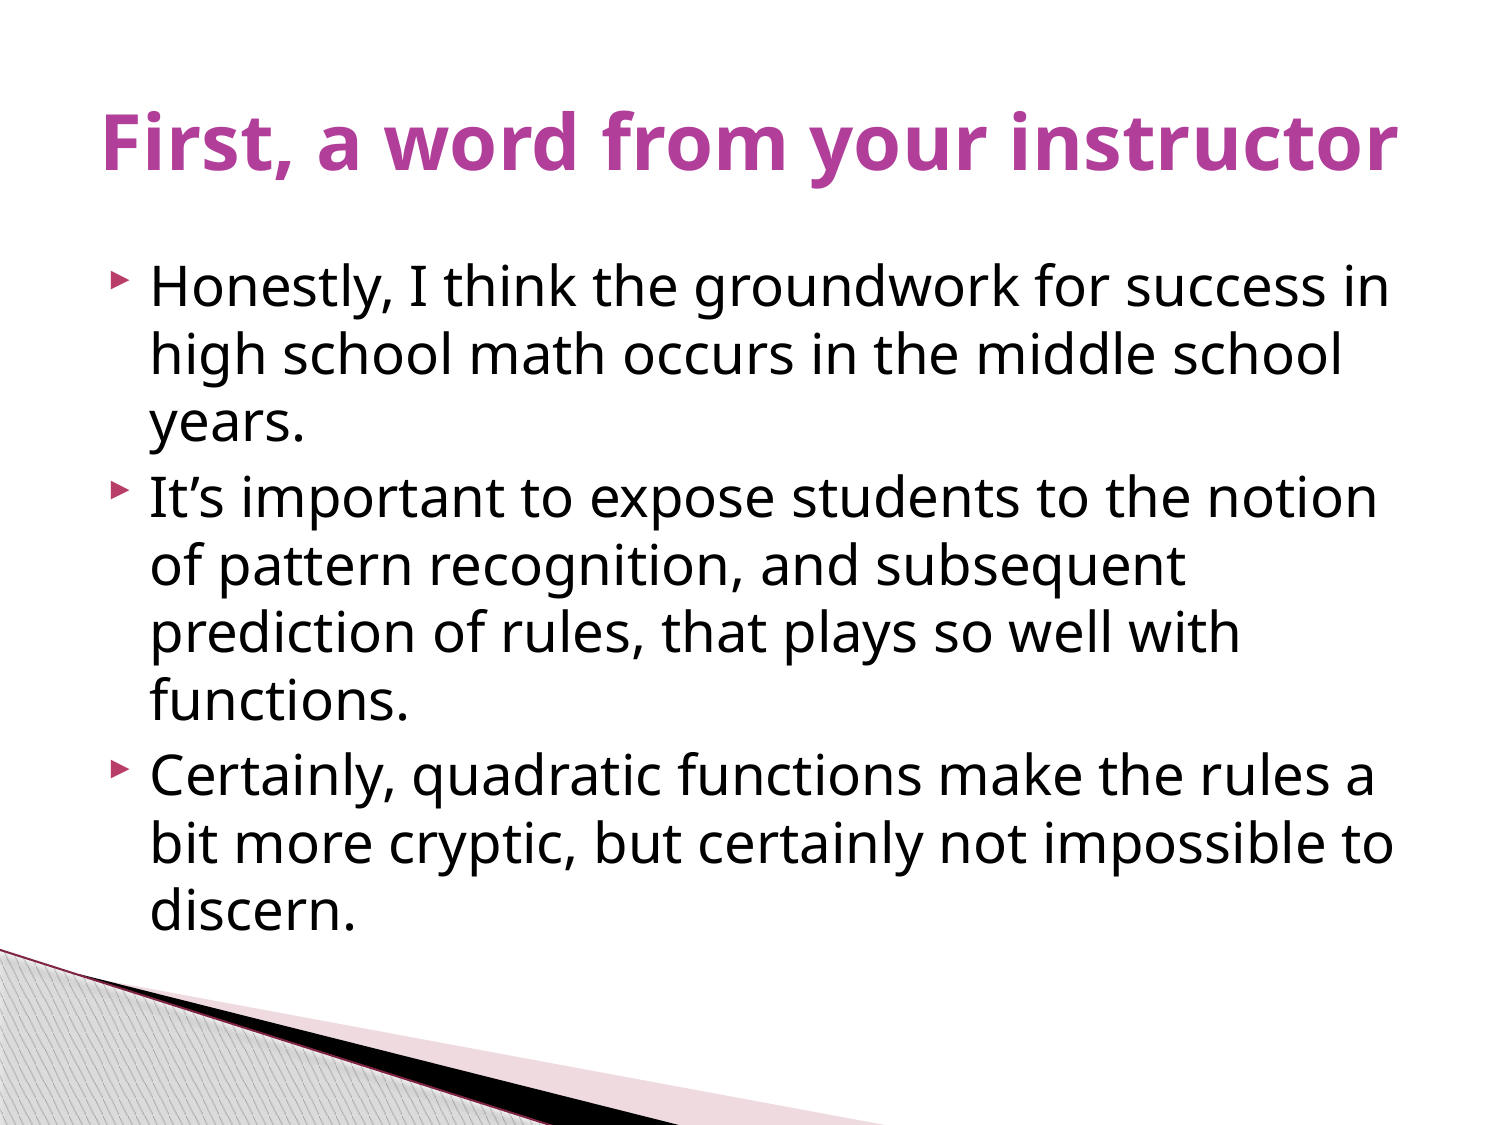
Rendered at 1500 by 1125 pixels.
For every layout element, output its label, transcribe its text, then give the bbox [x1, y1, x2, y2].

title First, a word from your instructor [75, 45, 1425, 233]
list Honestly, I think the groundwork for success in high school math occurs in the middle school years. It’s important to expose students to the notion of pattern recognition, and subsequent prediction of rules, that plays so well with functions. Certainly, quadratic functions make the rules a bit more cryptic, but certainly not impossible to discern. [75, 243, 1425, 986]
